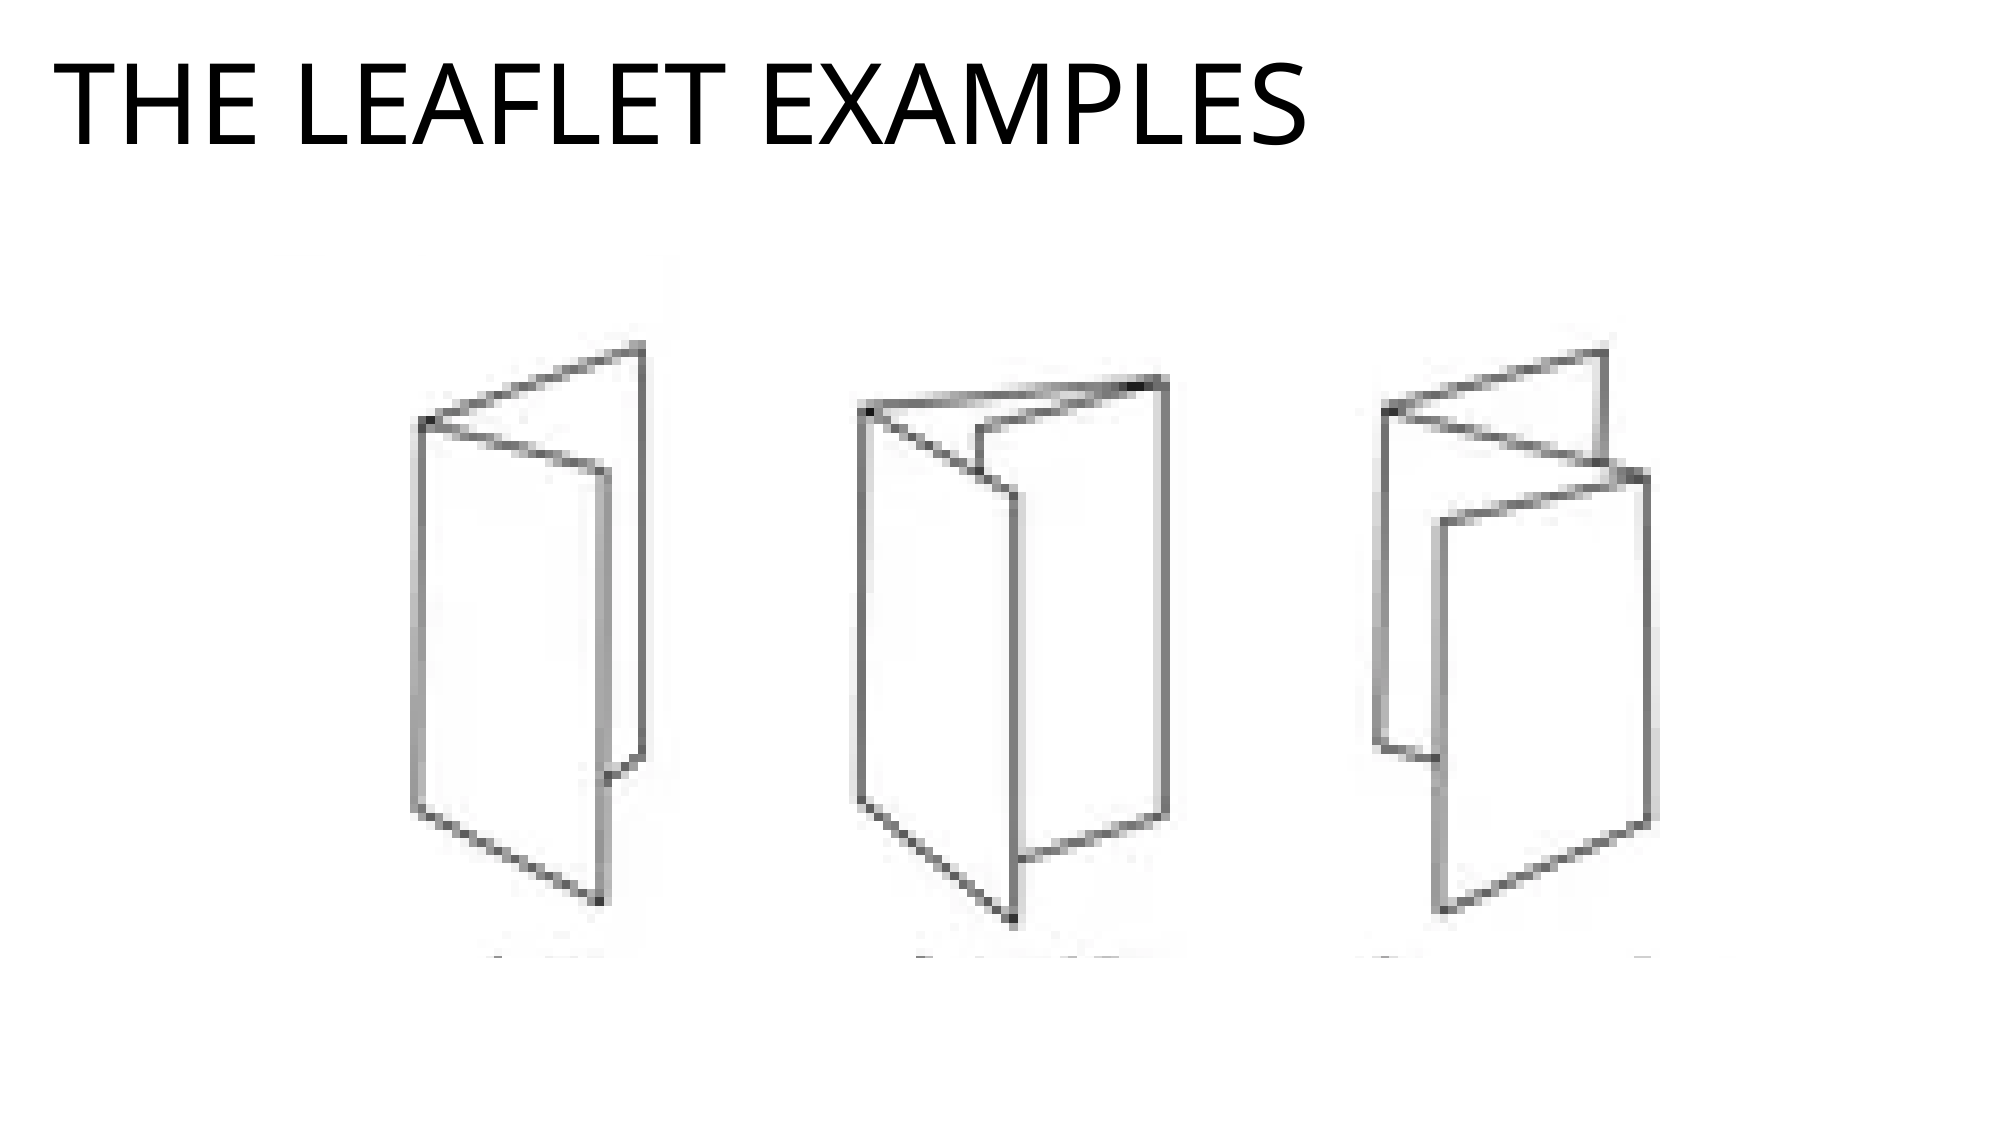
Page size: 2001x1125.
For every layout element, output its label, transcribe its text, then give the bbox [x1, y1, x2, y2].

title The Leaflet Examples [38, 0, 1603, 175]
picture [106, 254, 1786, 958]
